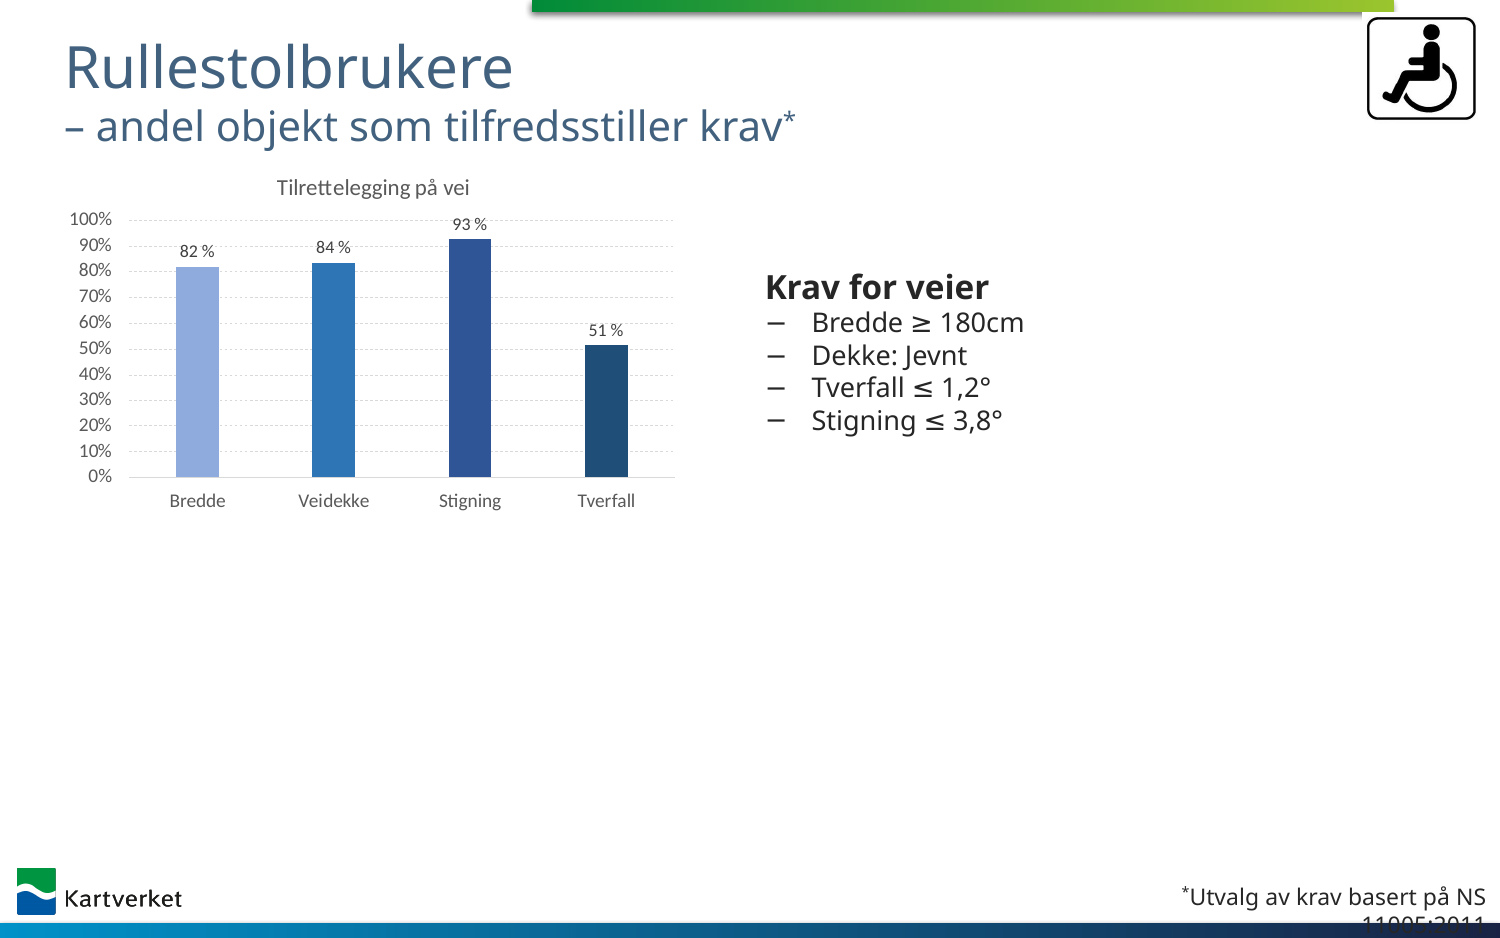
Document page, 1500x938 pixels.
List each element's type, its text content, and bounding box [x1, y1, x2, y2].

text_box Rullestolbrukere – andel objekt som tilfredsstiller krav* [49, 25, 1431, 158]
picture [62, 166, 685, 519]
text_box Krav for veier Bredde ≥ 180cm Dekke: Jevnt Tverfall ≤ 1,2° Stigning ≤ 3,8° [750, 258, 1234, 444]
text_box *Utvalg av krav basert på NS 11005:2011 [1068, 873, 1500, 938]
picture [1362, 12, 1481, 126]
